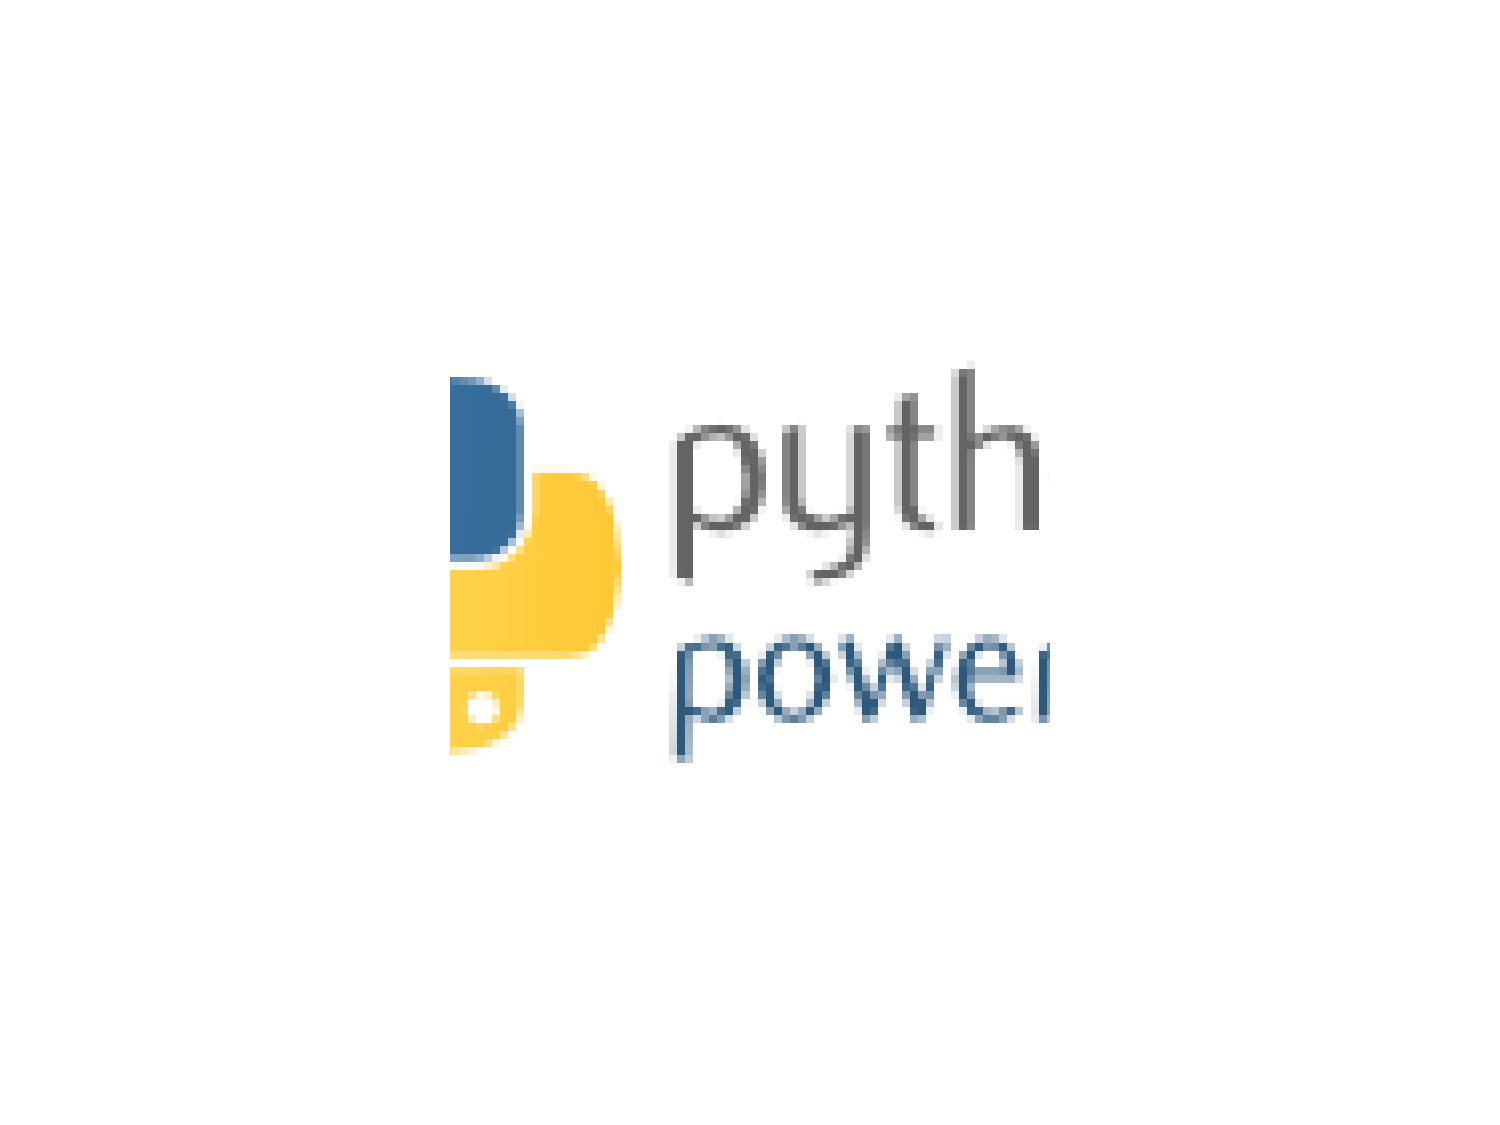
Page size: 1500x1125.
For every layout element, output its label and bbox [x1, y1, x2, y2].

text_box [449, 337, 1051, 788]
